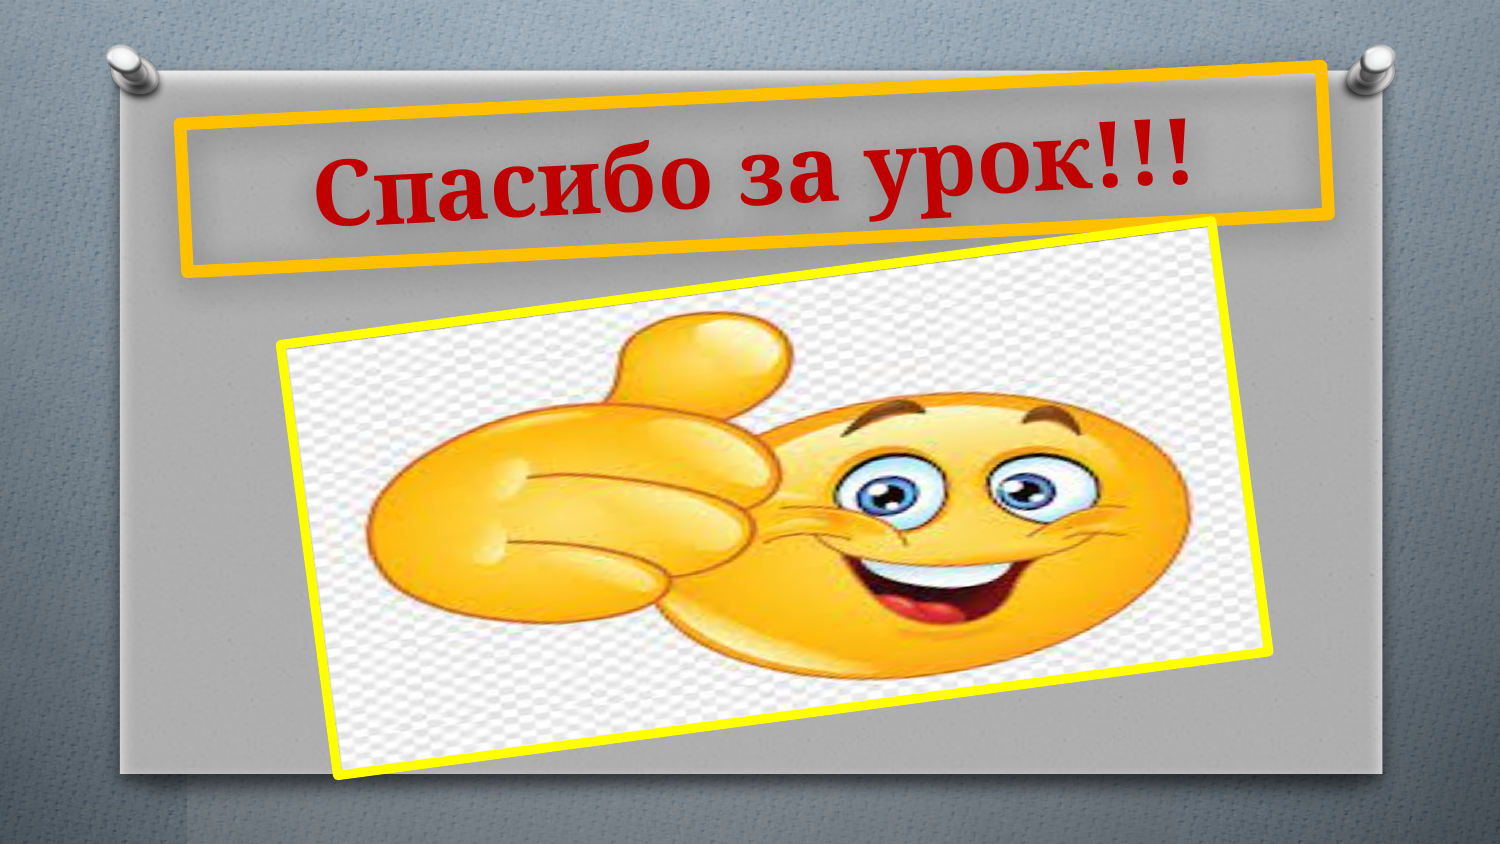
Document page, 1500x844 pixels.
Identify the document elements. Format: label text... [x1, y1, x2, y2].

picture [1322, 22, 1433, 121]
picture [80, 18, 192, 119]
picture [288, 228, 1262, 769]
title Спасибо за урок!!! [180, 66, 1329, 272]
